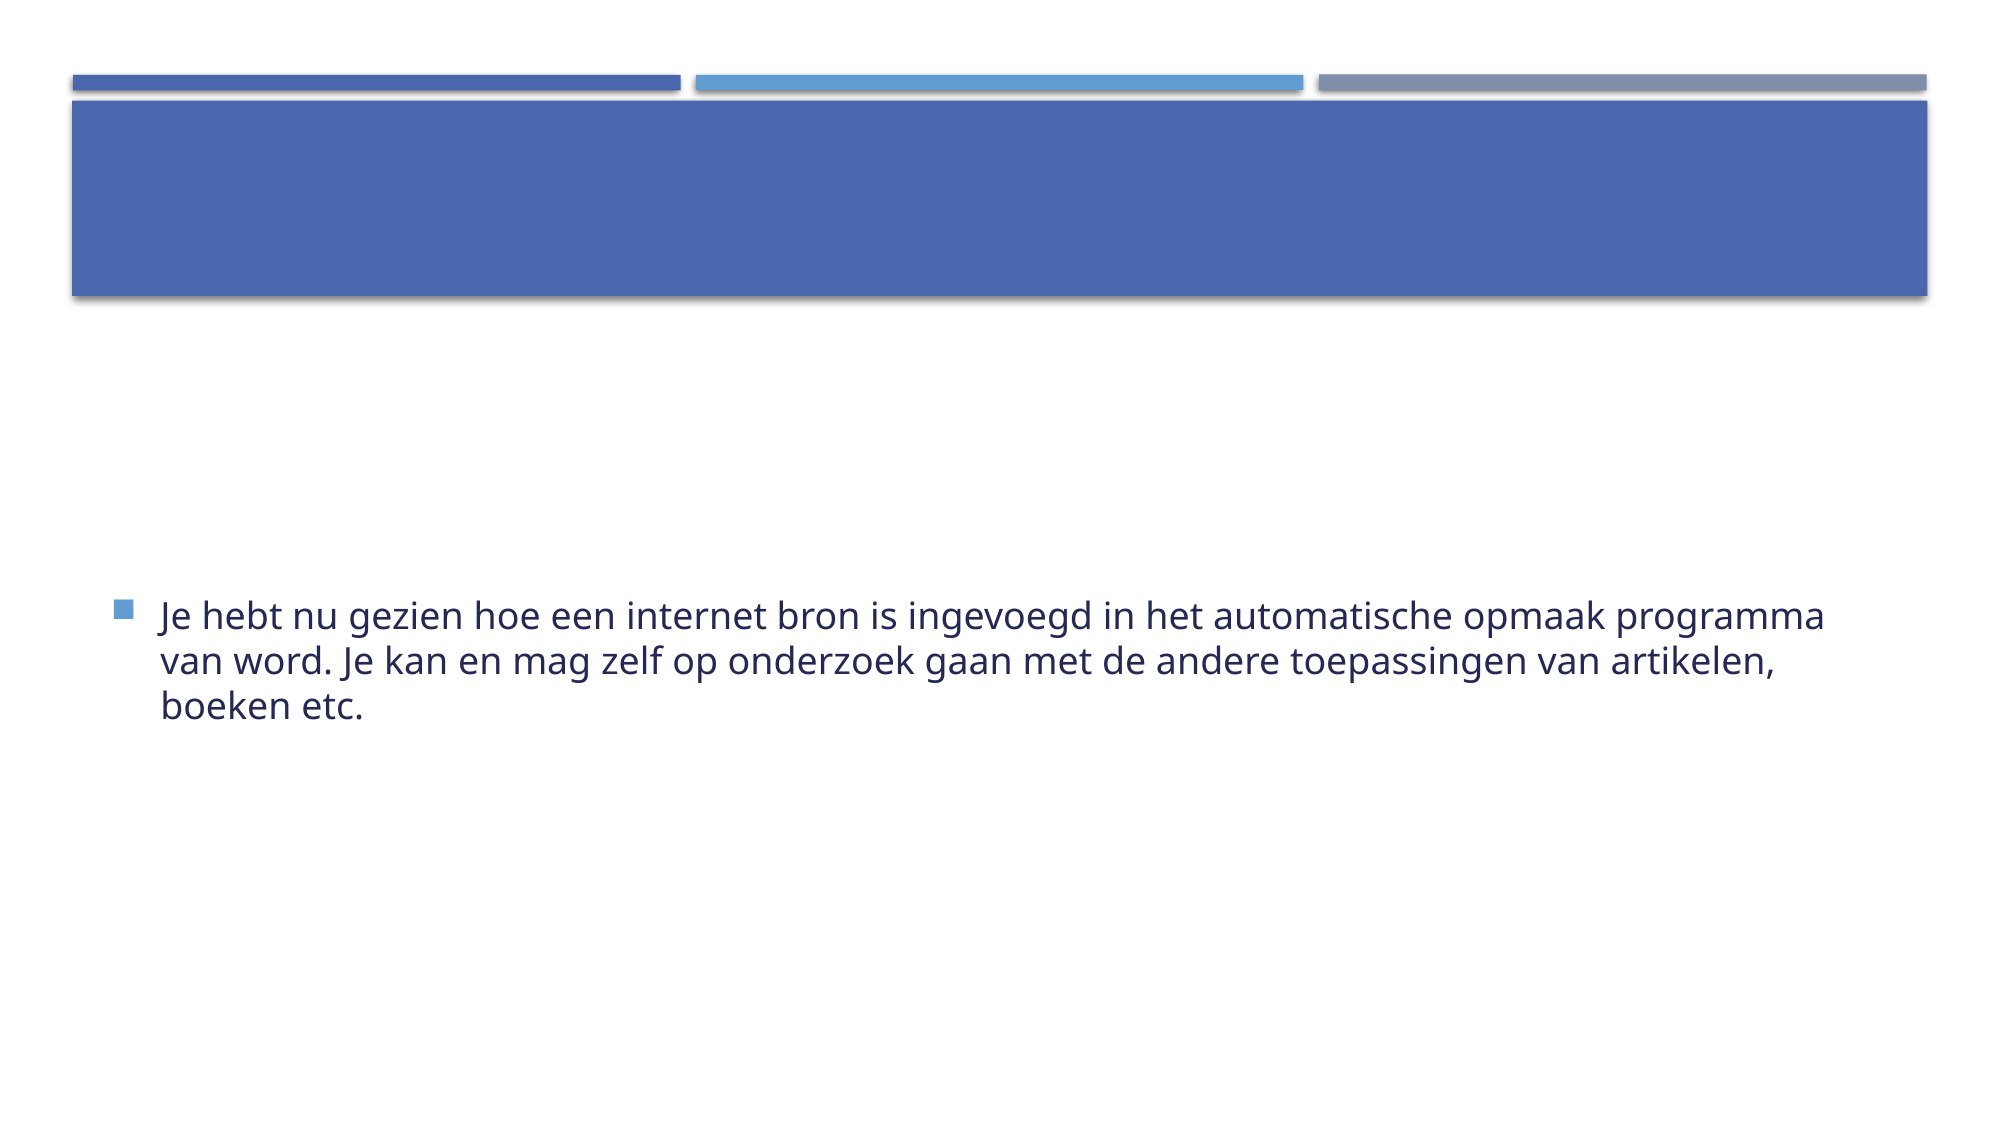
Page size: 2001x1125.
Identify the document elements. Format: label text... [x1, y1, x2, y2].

list Je hebt nu gezien hoe een internet bron is ingevoegd in het automatische opmaak programma van word. Je kan en mag zelf op onderzoek gaan met de andere toepassingen van artikelen, boeken etc. [95, 357, 1905, 962]
